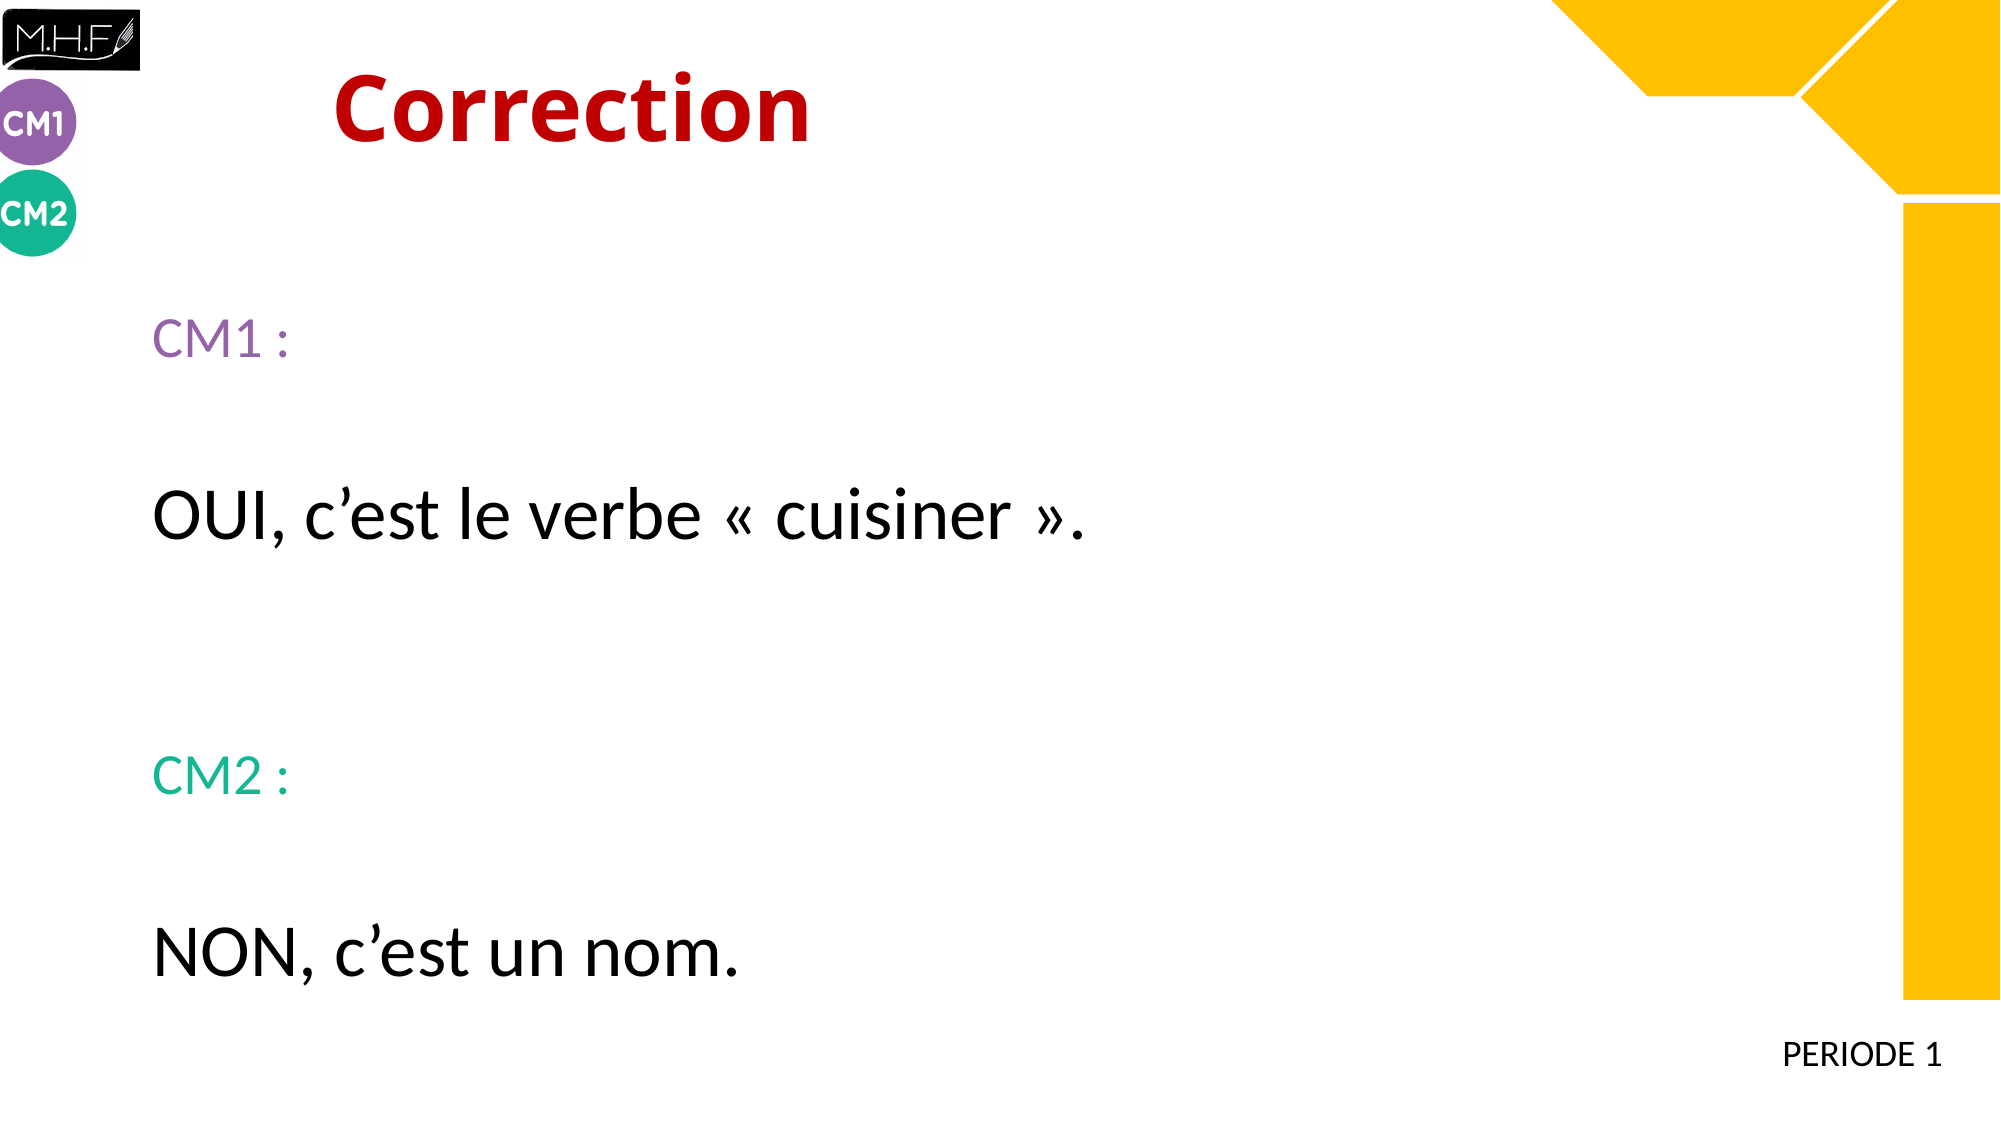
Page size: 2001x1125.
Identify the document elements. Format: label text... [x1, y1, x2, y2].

text_box PERIODE 1 [1362, 1021, 1967, 1125]
text_box [1549, 0, 1892, 98]
title Correction [316, 3, 1863, 221]
text_box [1902, 202, 2000, 1001]
picture [0, 7, 140, 259]
list CM1 : OUI, c’est le verbe « cuisiner ». CM2 : NON, c’est un nom. [137, 299, 1863, 1014]
text_box [1799, 0, 2000, 196]
